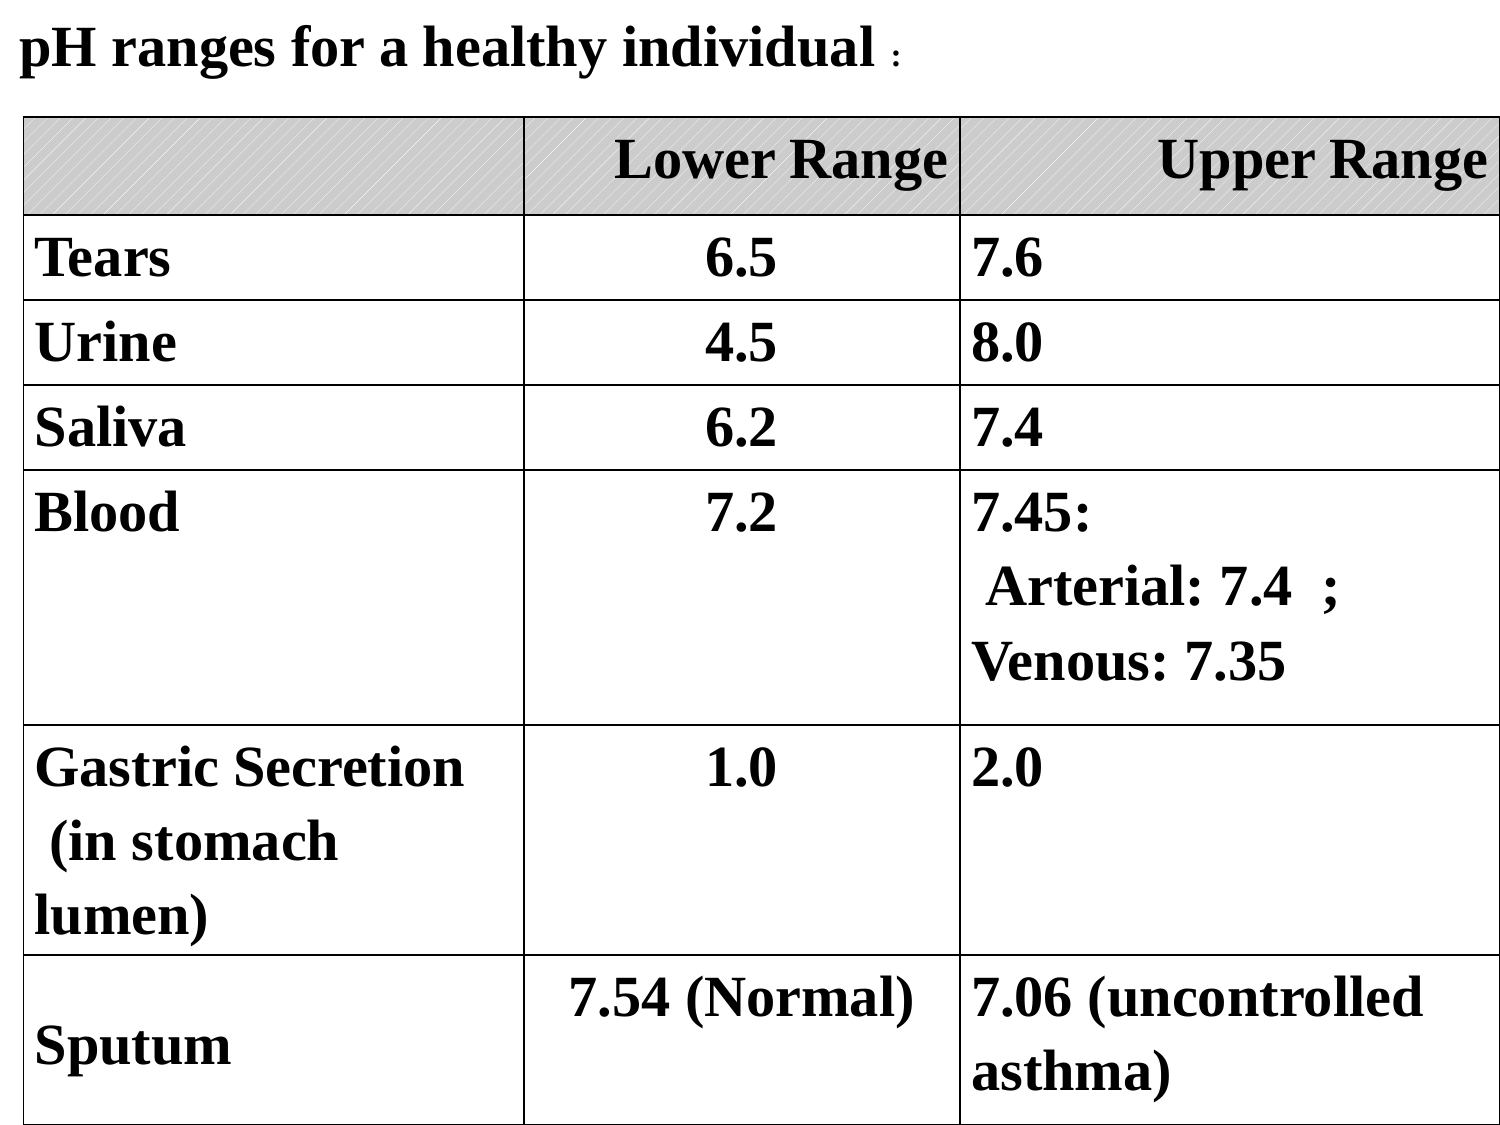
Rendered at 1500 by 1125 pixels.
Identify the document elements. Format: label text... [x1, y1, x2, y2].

table_cell 7.2 [525, 471, 959, 724]
table_cell 1.0 [525, 726, 959, 954]
table_cell Gastric Secretion (in stomach lumen) [24, 726, 523, 954]
table_header Lower Range [525, 118, 959, 214]
table_cell Sputum [24, 956, 523, 1124]
table_cell Blood [24, 471, 523, 724]
table_cell 7.54 (Normal) [525, 956, 959, 1124]
table_cell 7.06 (uncontrolled asthma) [961, 956, 1499, 1124]
table_header Upper Range [961, 118, 1499, 214]
table_cell 6.5 [525, 216, 959, 299]
table_cell Tears [24, 216, 523, 299]
table_cell 7.45: Arterial: 7.4 ; Venous: 7.35 [961, 471, 1499, 724]
text_box pH ranges for a healthy individual : [4, 0, 917, 131]
table_cell 2.0 [961, 726, 1499, 954]
table_cell 8.0 [961, 301, 1499, 384]
table_cell Urine [24, 301, 523, 384]
table_cell 7.4 [961, 386, 1499, 469]
table_cell 6.2 [525, 386, 959, 469]
table_header [24, 131, 523, 214]
table_cell 4.5 [525, 301, 959, 384]
table_cell 7.6 [961, 216, 1499, 299]
table_cell Saliva [24, 386, 523, 469]
